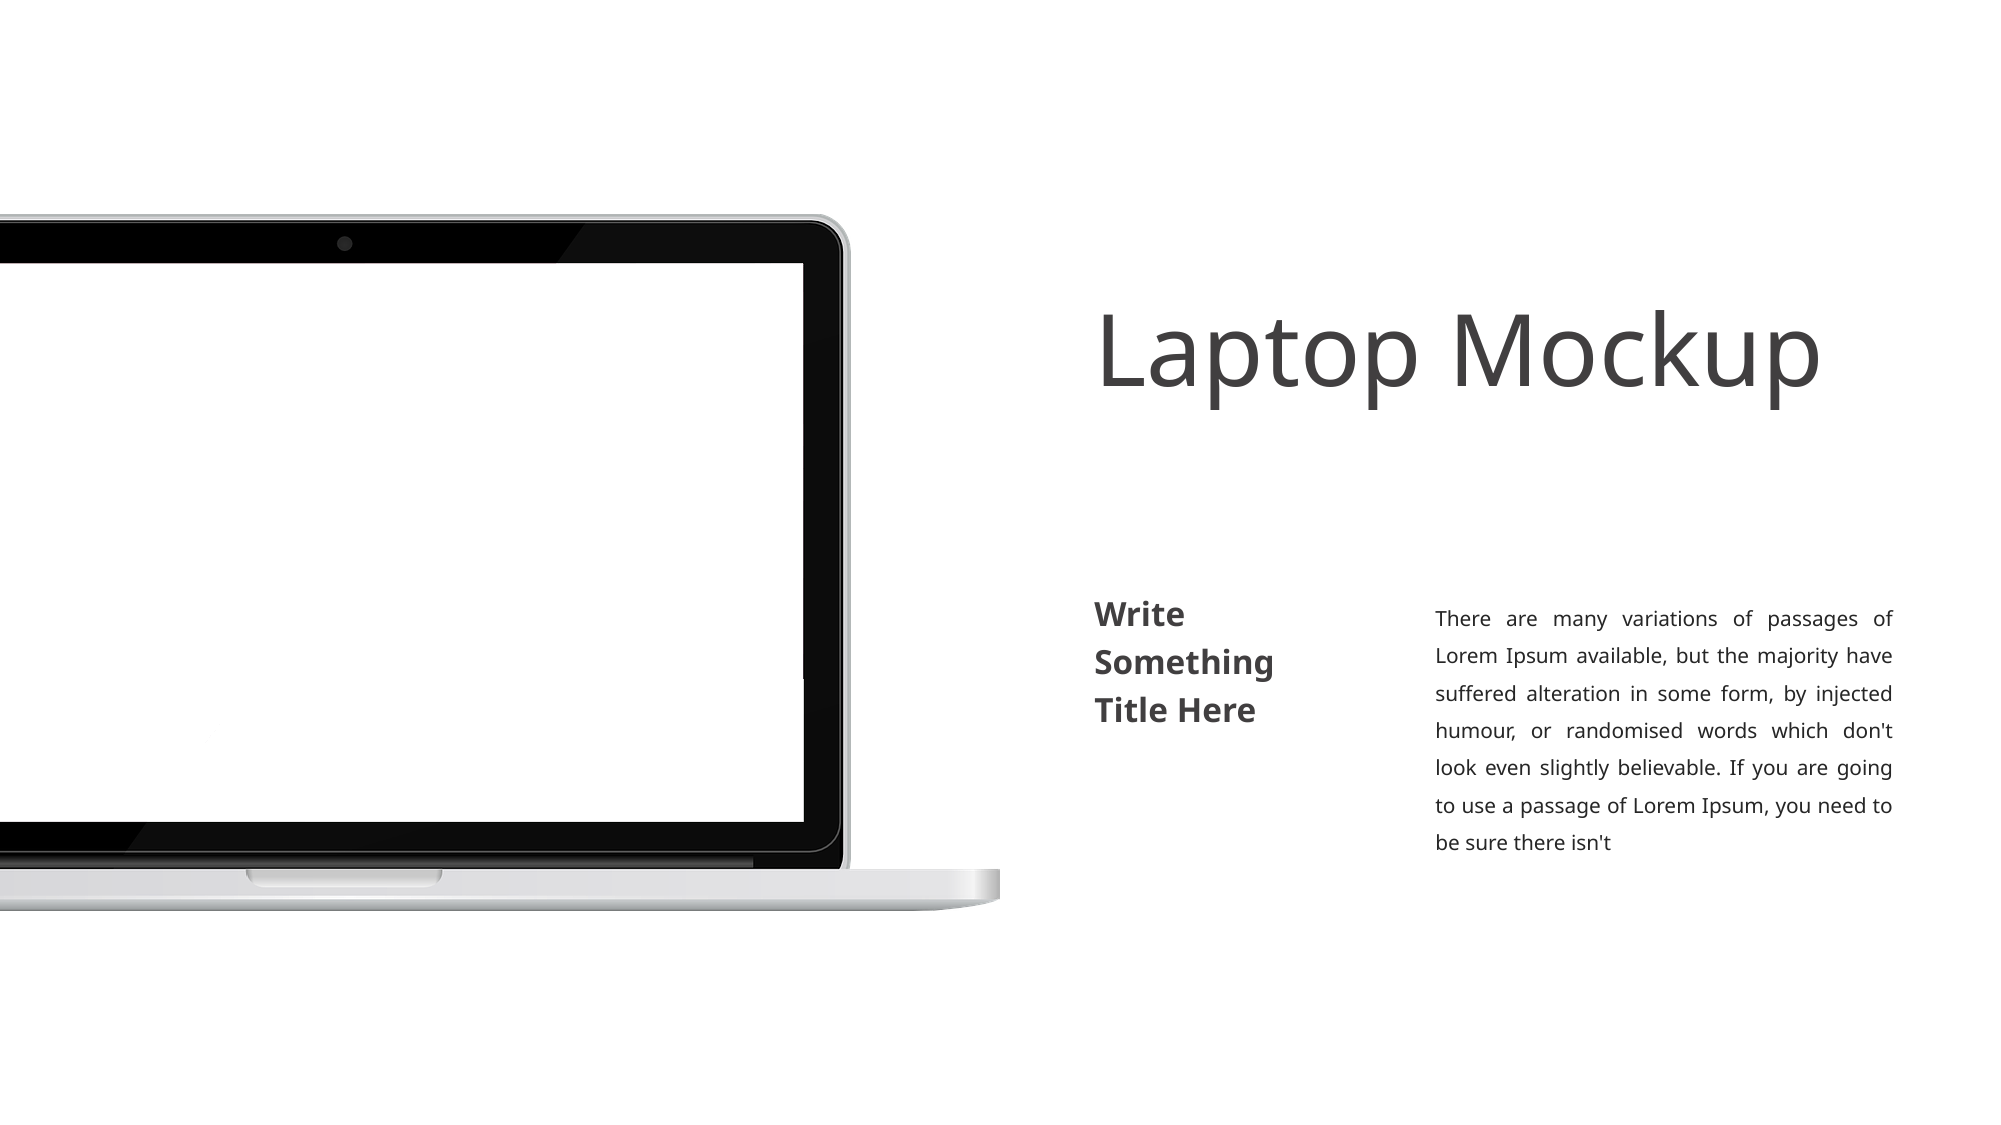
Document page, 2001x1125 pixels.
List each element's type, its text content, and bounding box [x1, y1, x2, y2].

text_box Title Here [1079, 682, 1421, 737]
text_box Something [1079, 633, 1421, 682]
text_box Write [1079, 585, 1421, 633]
text_box There are many variations of passages of Lorem Ipsum available, but the majority have suffered alteration in some form, by injected humour, or randomised words which don't look even slightly believable. If you are going to use a passage of Lorem Ipsum, you need to be sure there isn't [1420, 585, 1908, 863]
picture [0, 214, 1000, 911]
text_box Laptop Mockup [1079, 292, 1976, 400]
